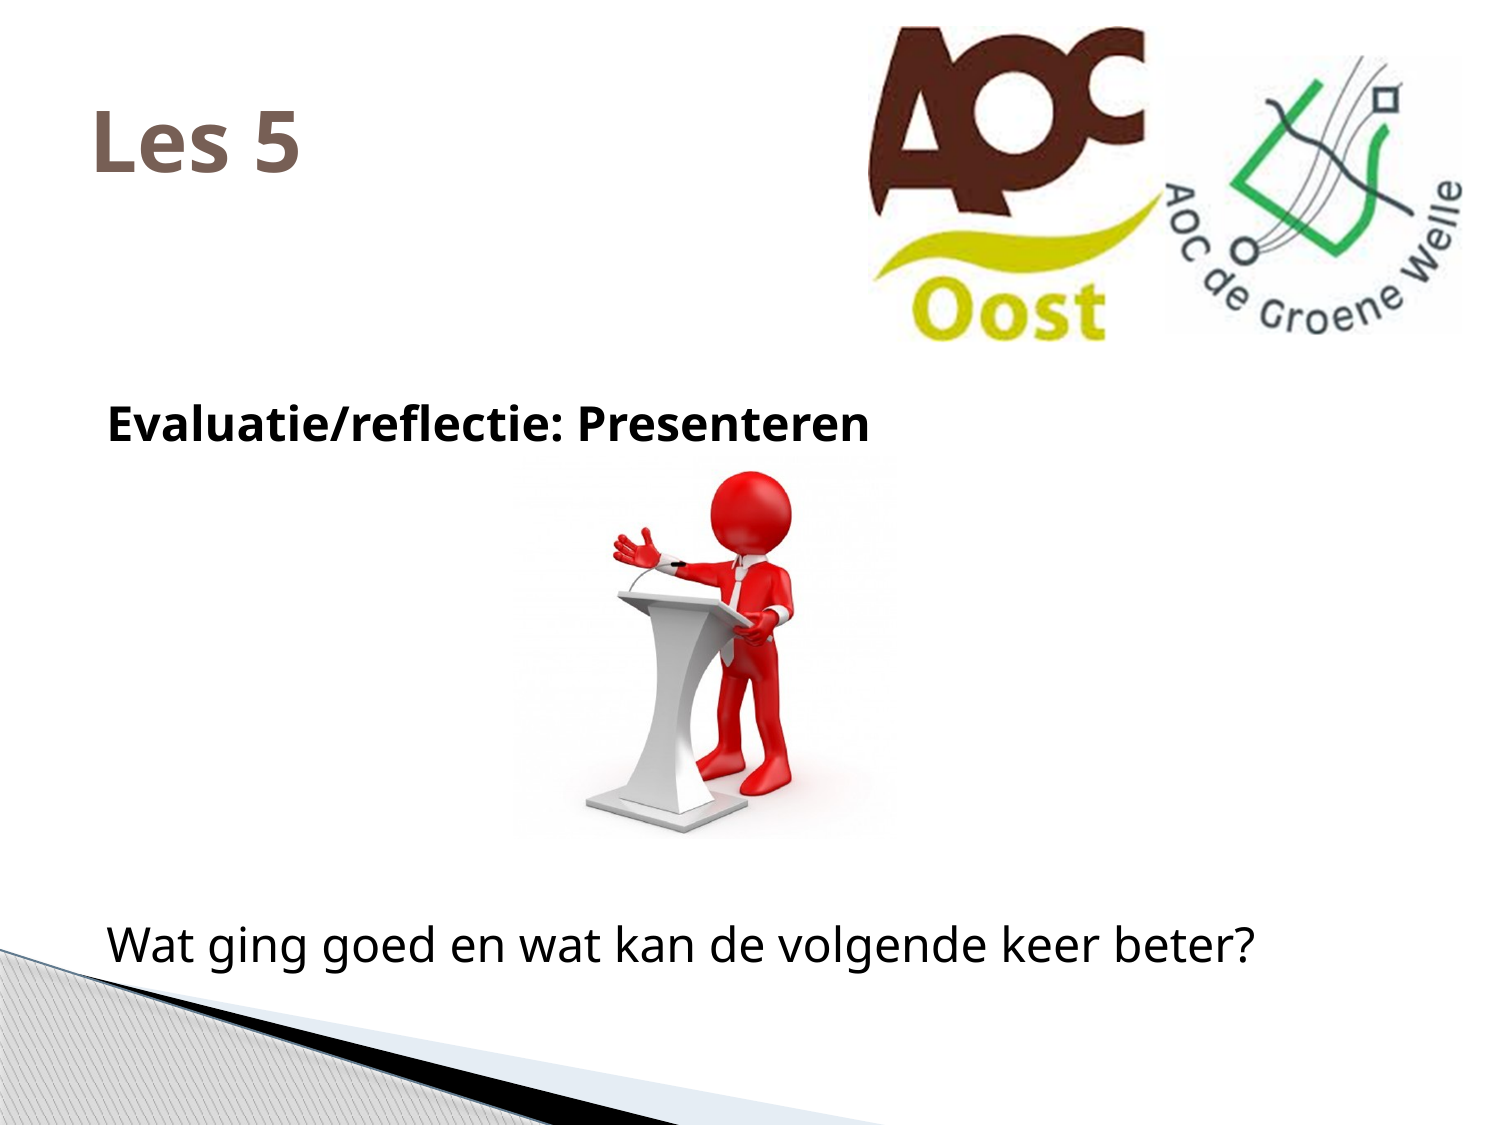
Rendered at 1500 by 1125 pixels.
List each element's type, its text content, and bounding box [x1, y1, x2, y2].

picture [513, 455, 897, 839]
picture [867, 26, 1473, 365]
list Evaluatie/reflectie: Presenteren Wat ging goed en wat kan de volgende keer beter? [75, 385, 1425, 986]
title Les 5 [75, 45, 862, 233]
